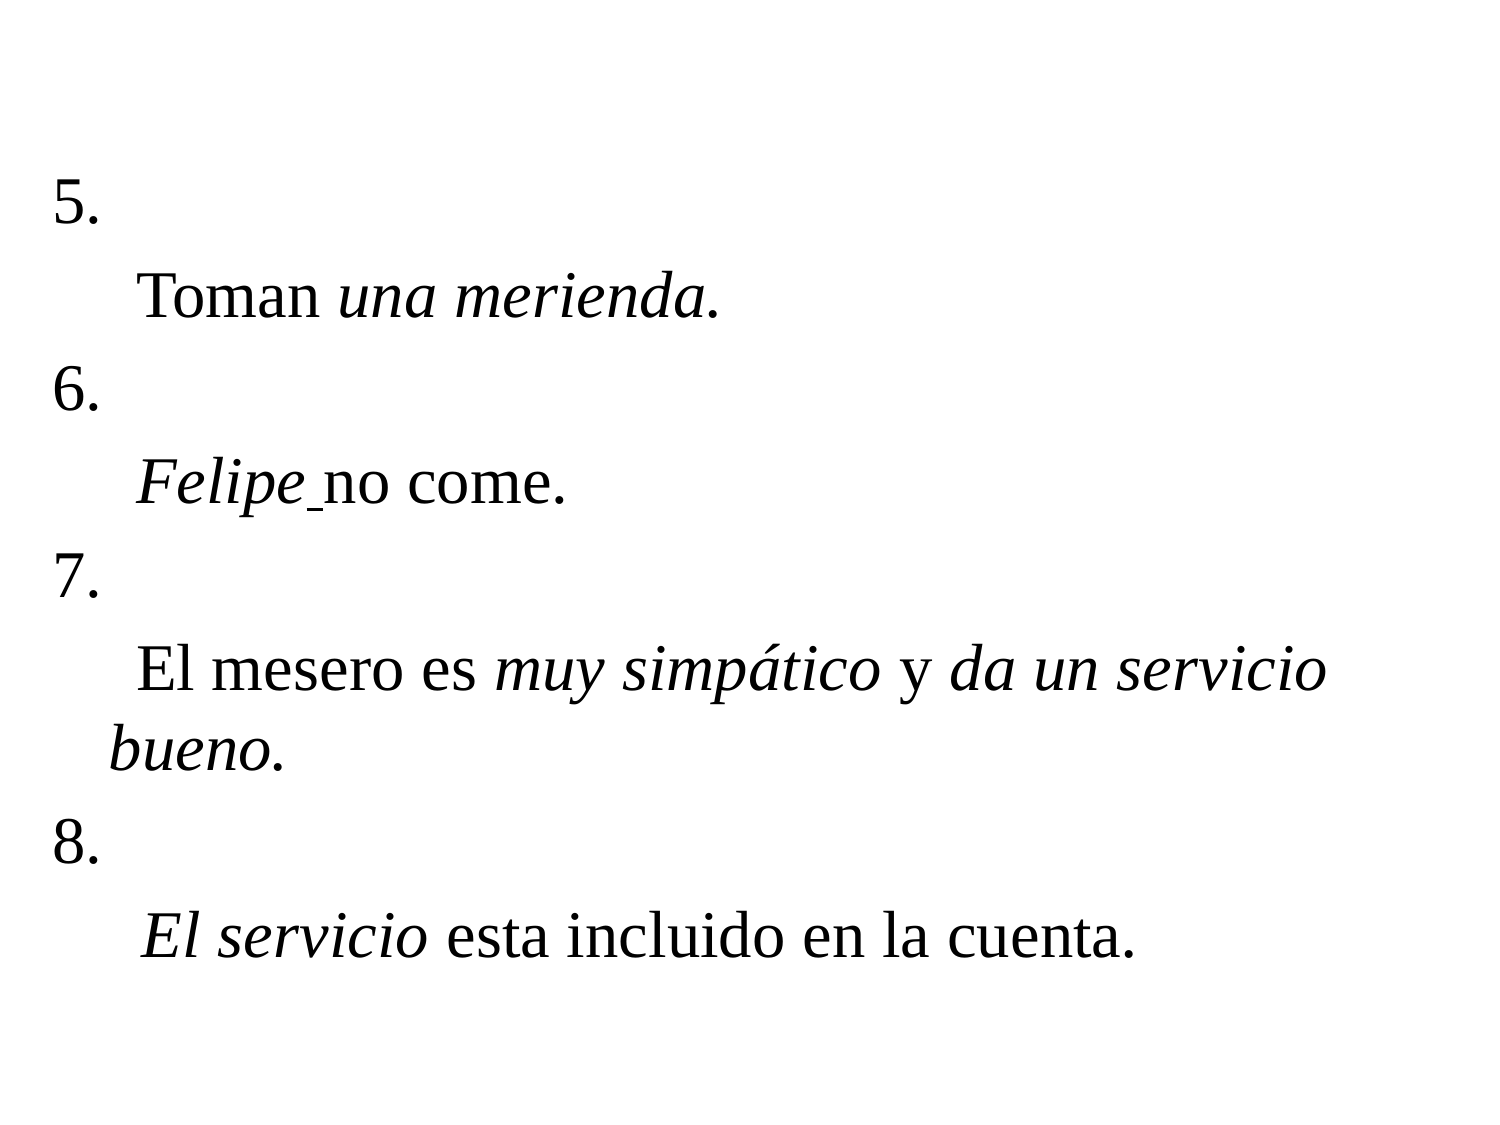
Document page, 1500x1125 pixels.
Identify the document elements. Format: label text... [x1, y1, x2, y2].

text_box 5. Toman una merienda. 6. Felipe no come. 7. El mesero es muy simpático y da un servicio bueno. 8. El servicio esta incluido en la cuenta. [37, 149, 1463, 1013]
